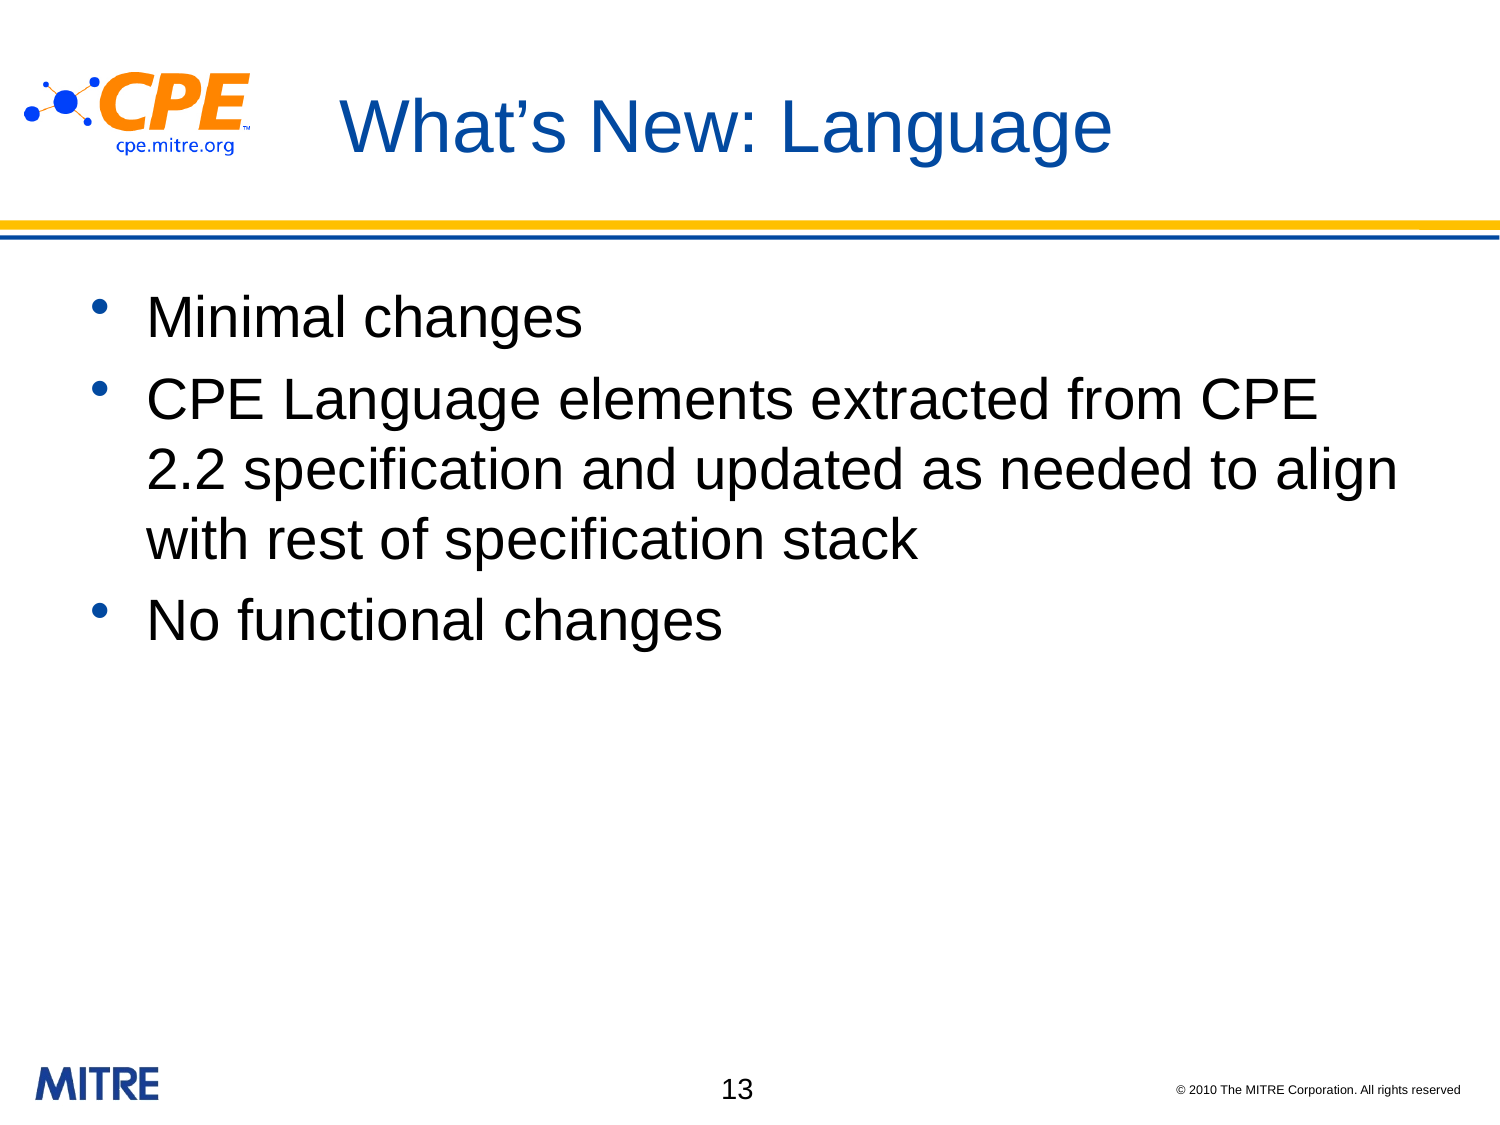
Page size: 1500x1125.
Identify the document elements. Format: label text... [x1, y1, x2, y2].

picture [24, 72, 250, 156]
slide_number 13 [562, 1062, 913, 1113]
picture [30, 1064, 163, 1106]
list Minimal changes CPE Language elements extracted from CPE 2.2 specification and updated as needed to align with rest of specification stack No functional changes [74, 271, 1426, 990]
title What’s New: Language [324, 44, 1438, 201]
